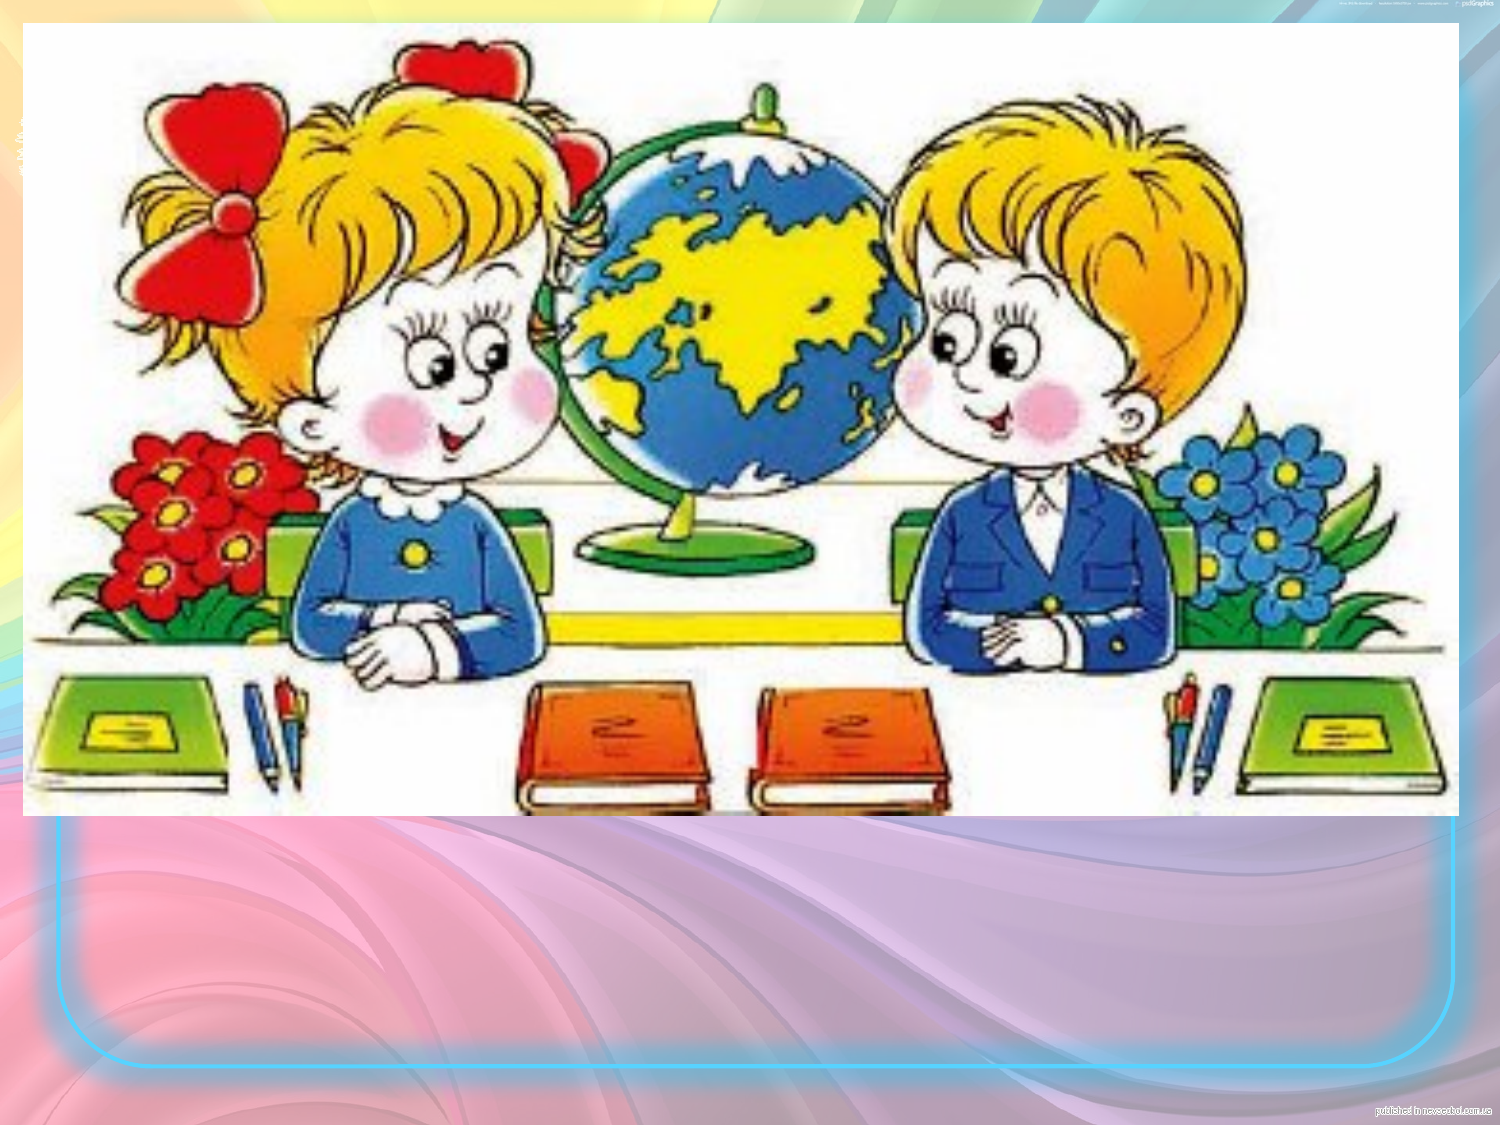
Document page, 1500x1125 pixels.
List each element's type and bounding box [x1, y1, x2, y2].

picture [11, 11, 1459, 816]
